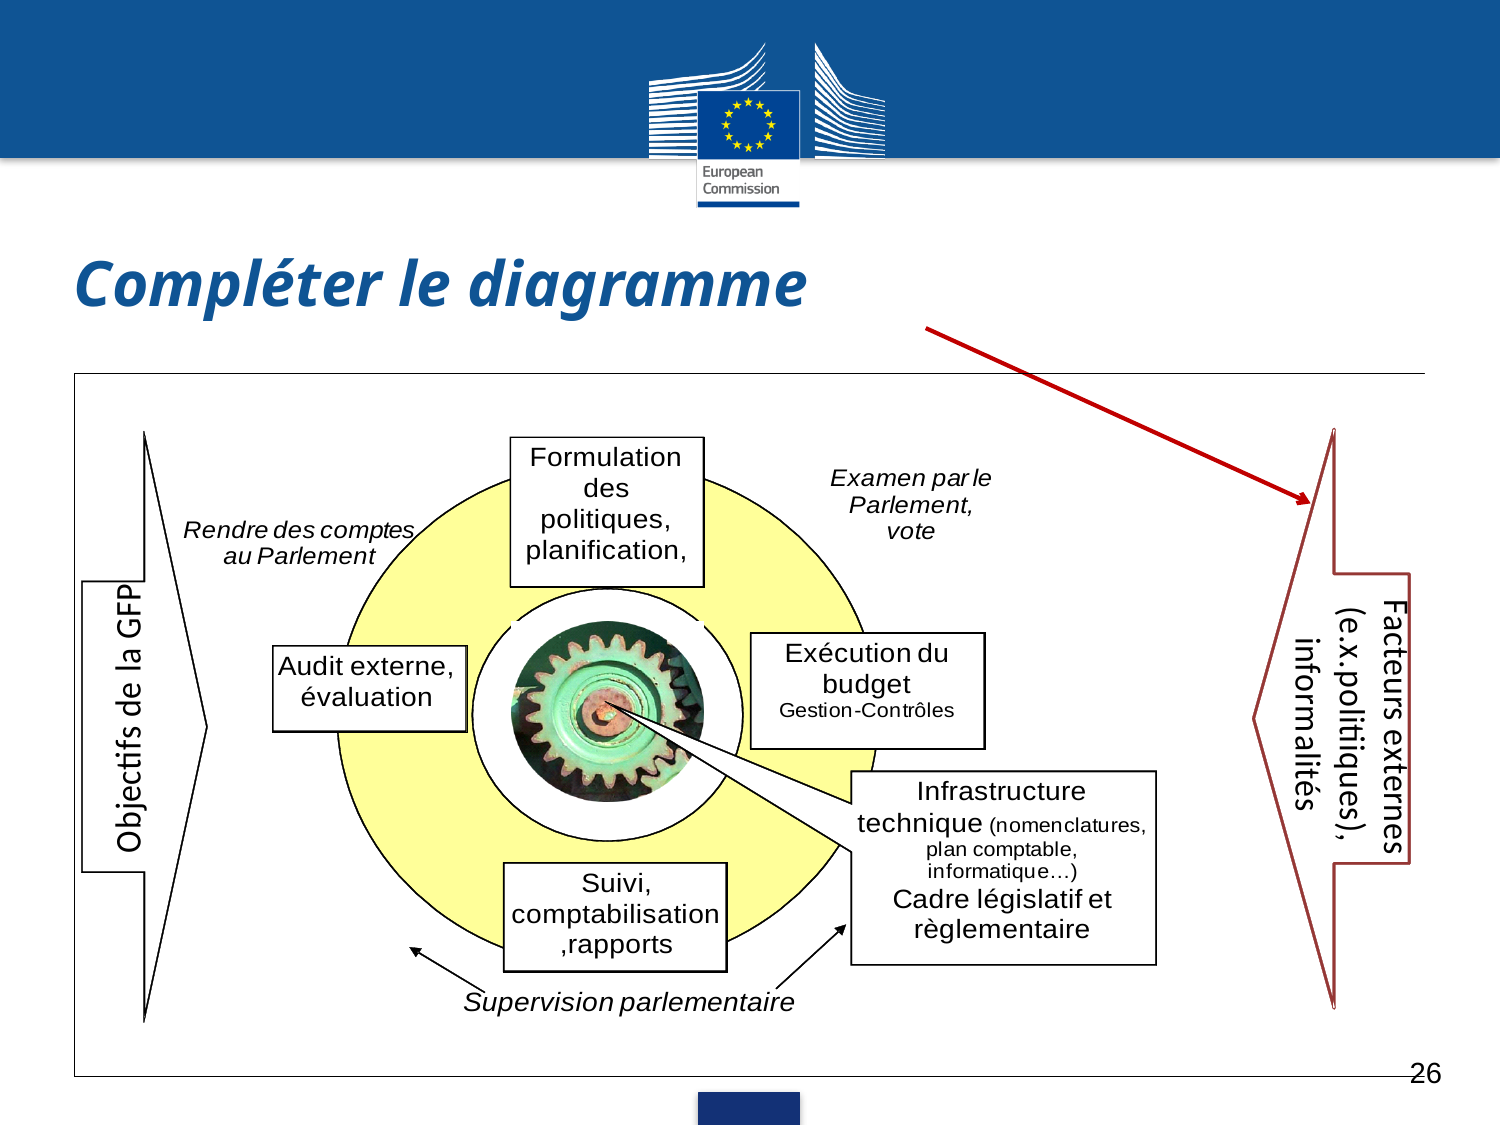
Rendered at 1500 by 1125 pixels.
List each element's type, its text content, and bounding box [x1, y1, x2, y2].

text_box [73, 372, 1427, 1079]
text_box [925, 327, 1311, 371]
slide_number 26 [1394, 1046, 1500, 1125]
title Compléter le diagramme [0, 187, 1500, 376]
picture [649, 42, 885, 187]
